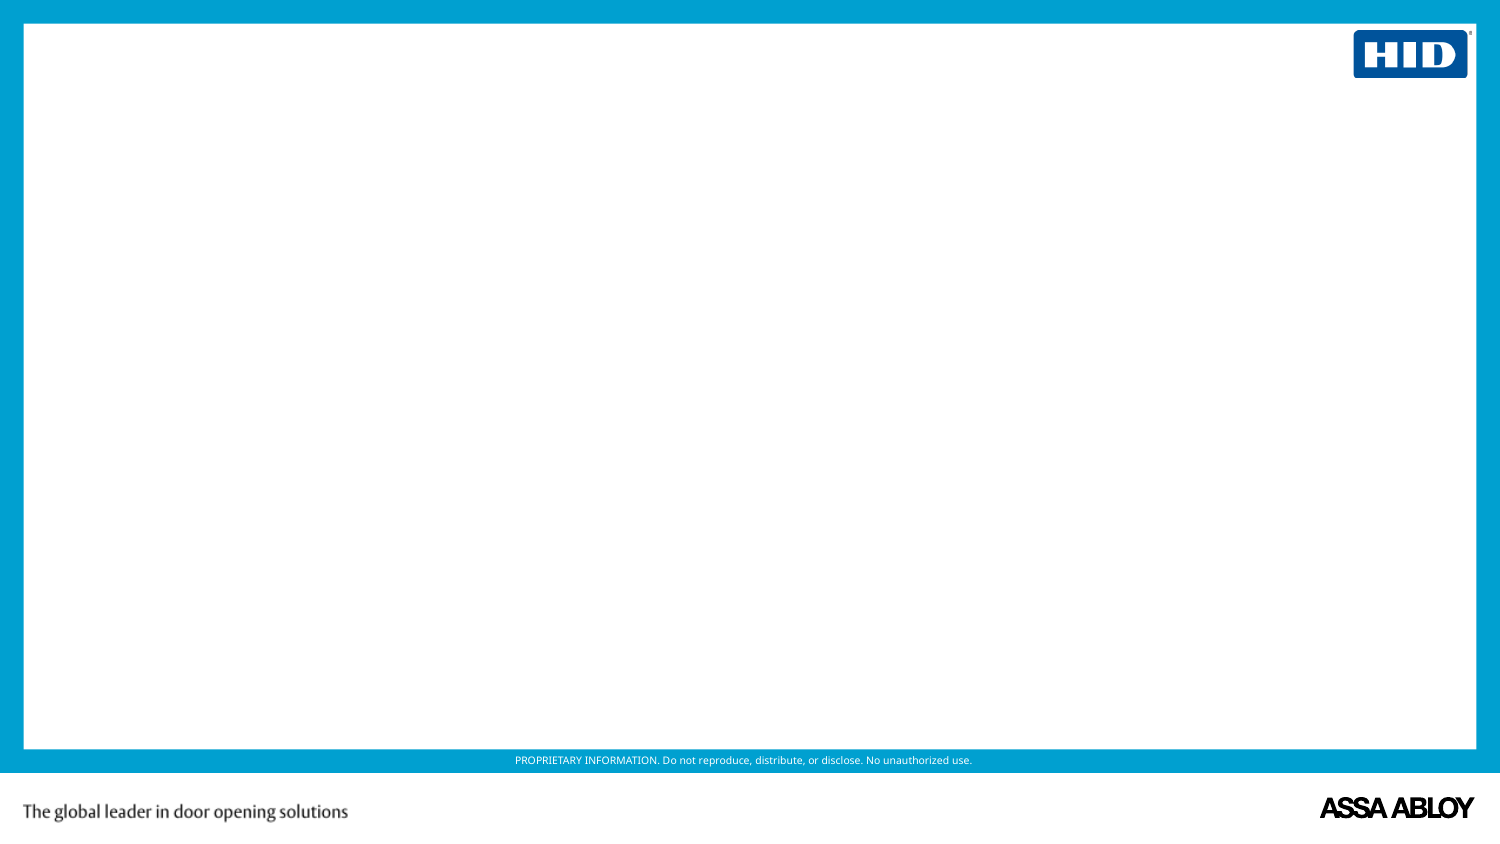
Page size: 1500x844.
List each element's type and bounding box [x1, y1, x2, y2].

picture [22, 802, 350, 824]
